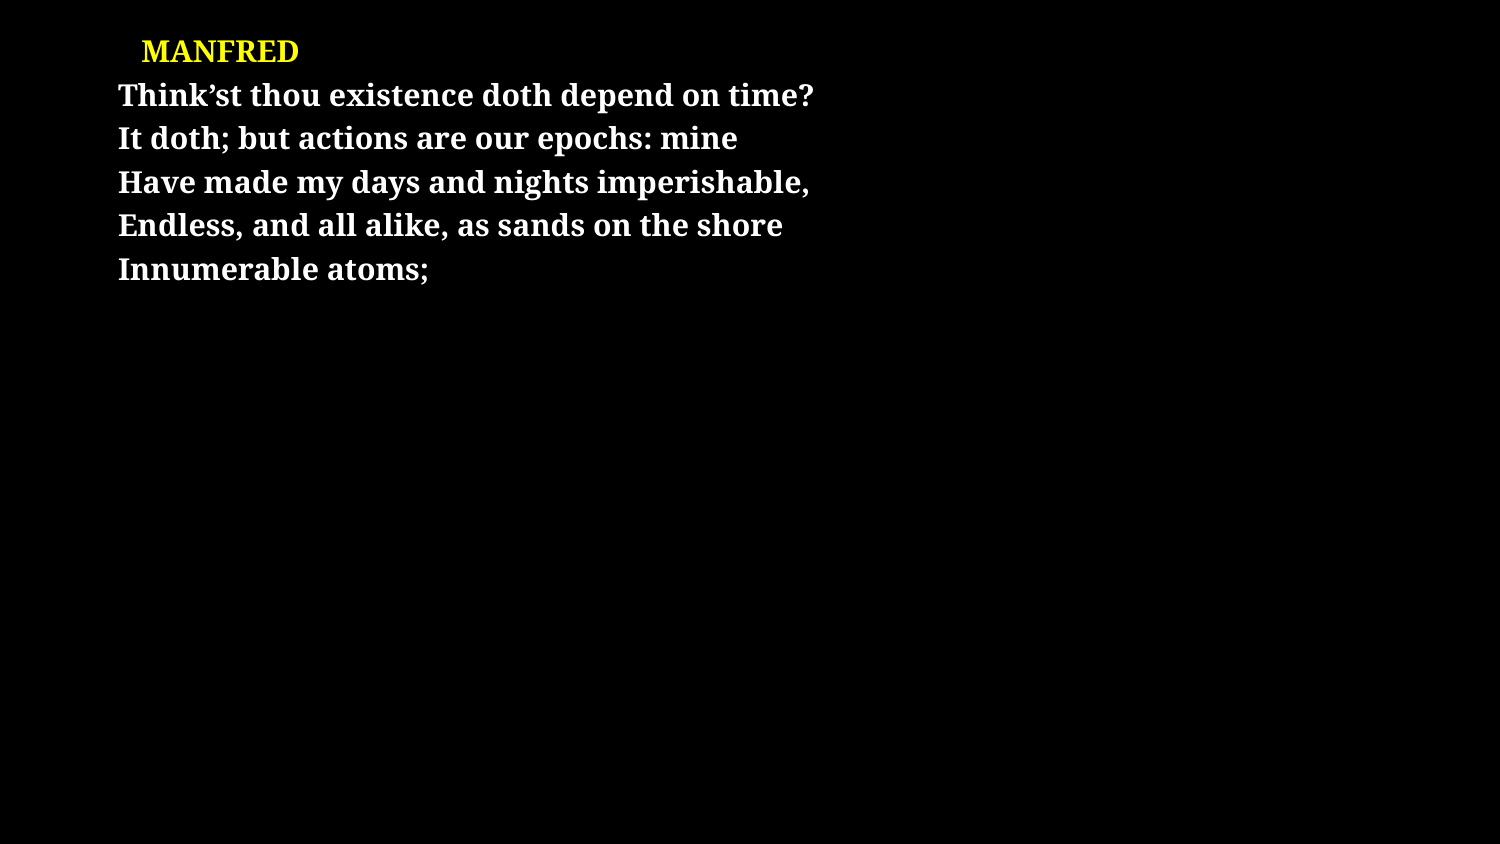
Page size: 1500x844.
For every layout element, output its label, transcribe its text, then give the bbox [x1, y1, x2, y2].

title Manfred Think’st thou existence doth depend on time? It doth; but actions are our epochs: mine Have made my days and nights imperishable, Endless, and all alike, as sands on the shore Innumerable atoms; [103, 17, 1397, 299]
